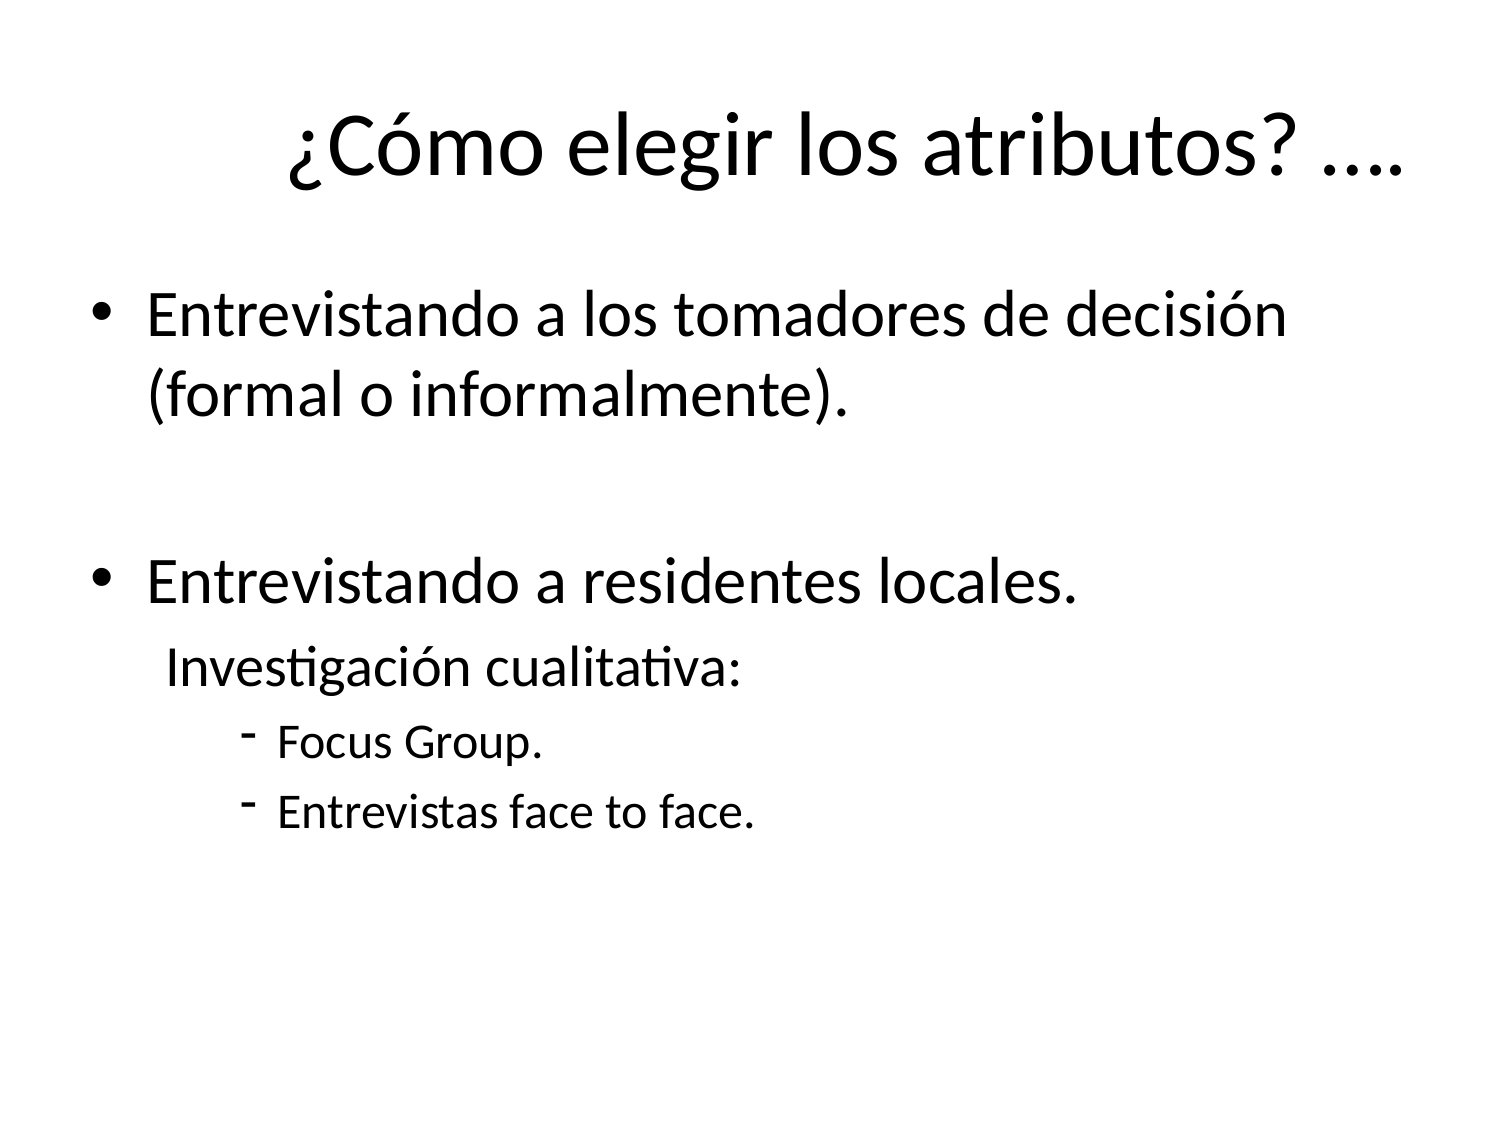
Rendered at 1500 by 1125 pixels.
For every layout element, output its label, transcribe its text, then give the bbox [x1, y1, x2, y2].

list Entrevistando a los tomadores de decisión (formal o informalmente). Entrevistando a residentes locales. Investigación cualitativa: Focus Group. Entrevistas face to face. [75, 262, 1425, 1005]
title ¿Cómo elegir los atributos? …. [75, 45, 1425, 233]
